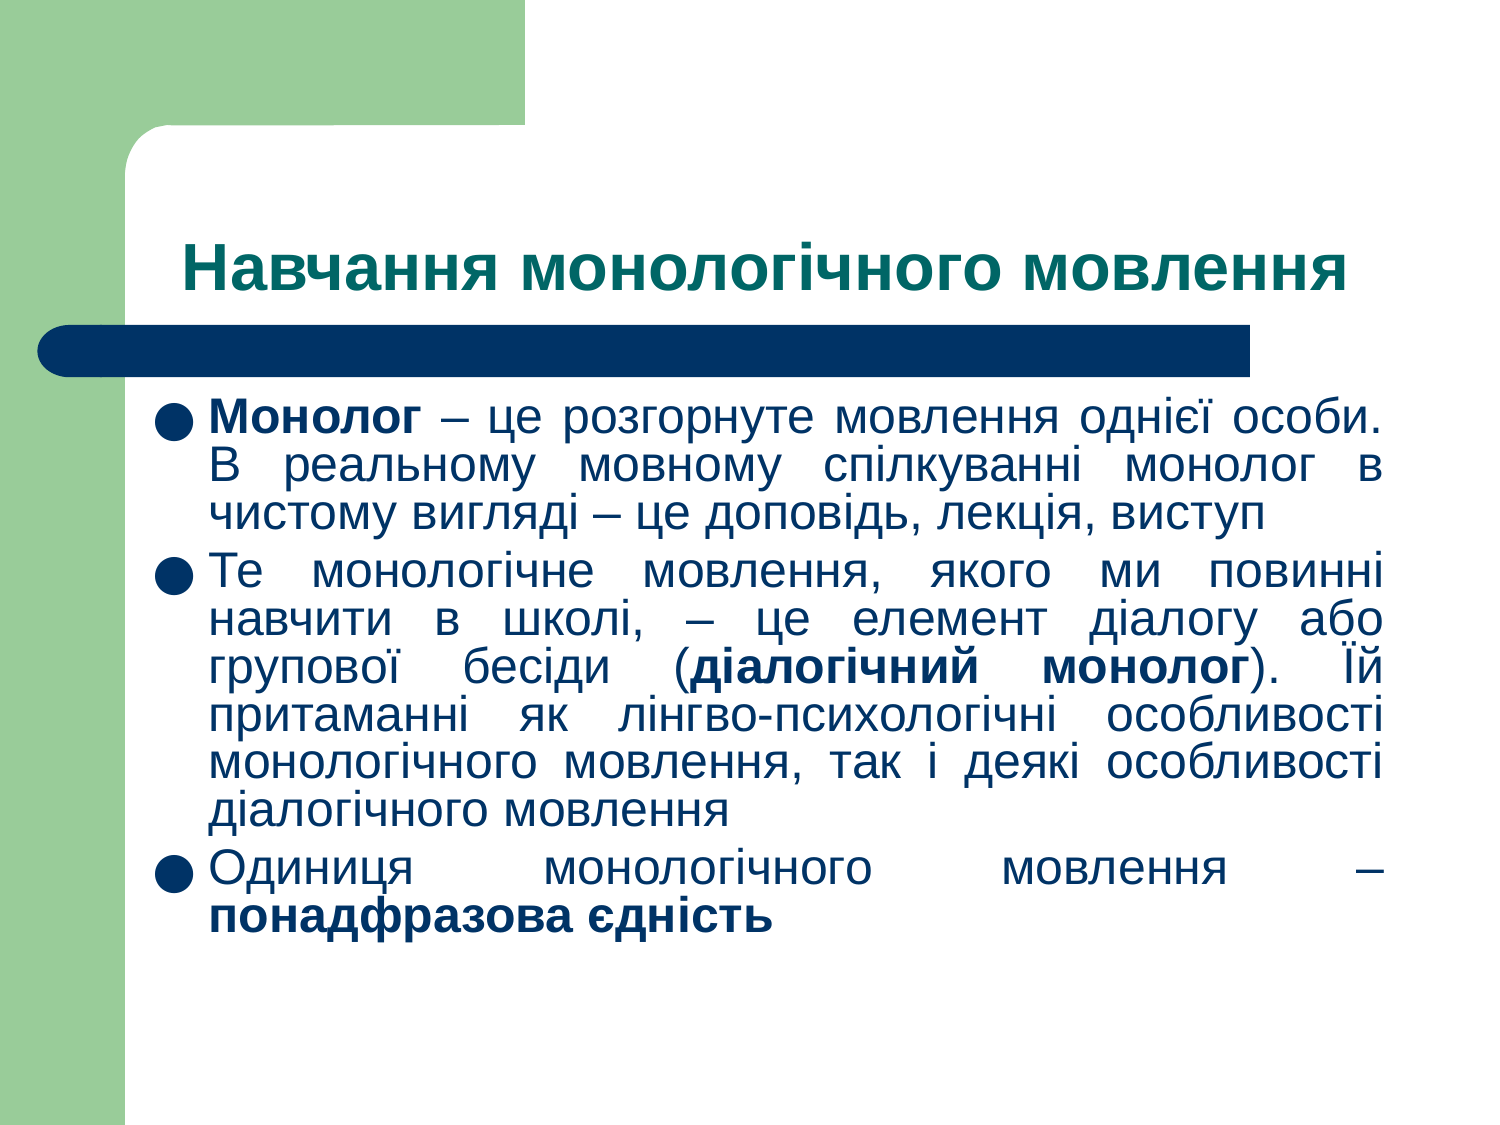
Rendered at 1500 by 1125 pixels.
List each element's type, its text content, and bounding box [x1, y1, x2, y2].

list Монолог – це розгорнуте мовлення однієї особи. В реальному мовному спілкуванні монолог в чистому вигляді – це доповідь, лекція, виступ Те монологічне мовлення, якого ми повинні навчити в школі, – це елемент діалогу або групової бесіди (діалогічний монолог). Їй притаманні як лінгво-психологічні особливості монологічного мовлення, так і деякі особливості діалогічного мовлення Одиниця монологічного мовлення – понадфразова єдність [137, 387, 1400, 999]
title Навчання монологічного мовлення [125, 125, 1425, 313]
